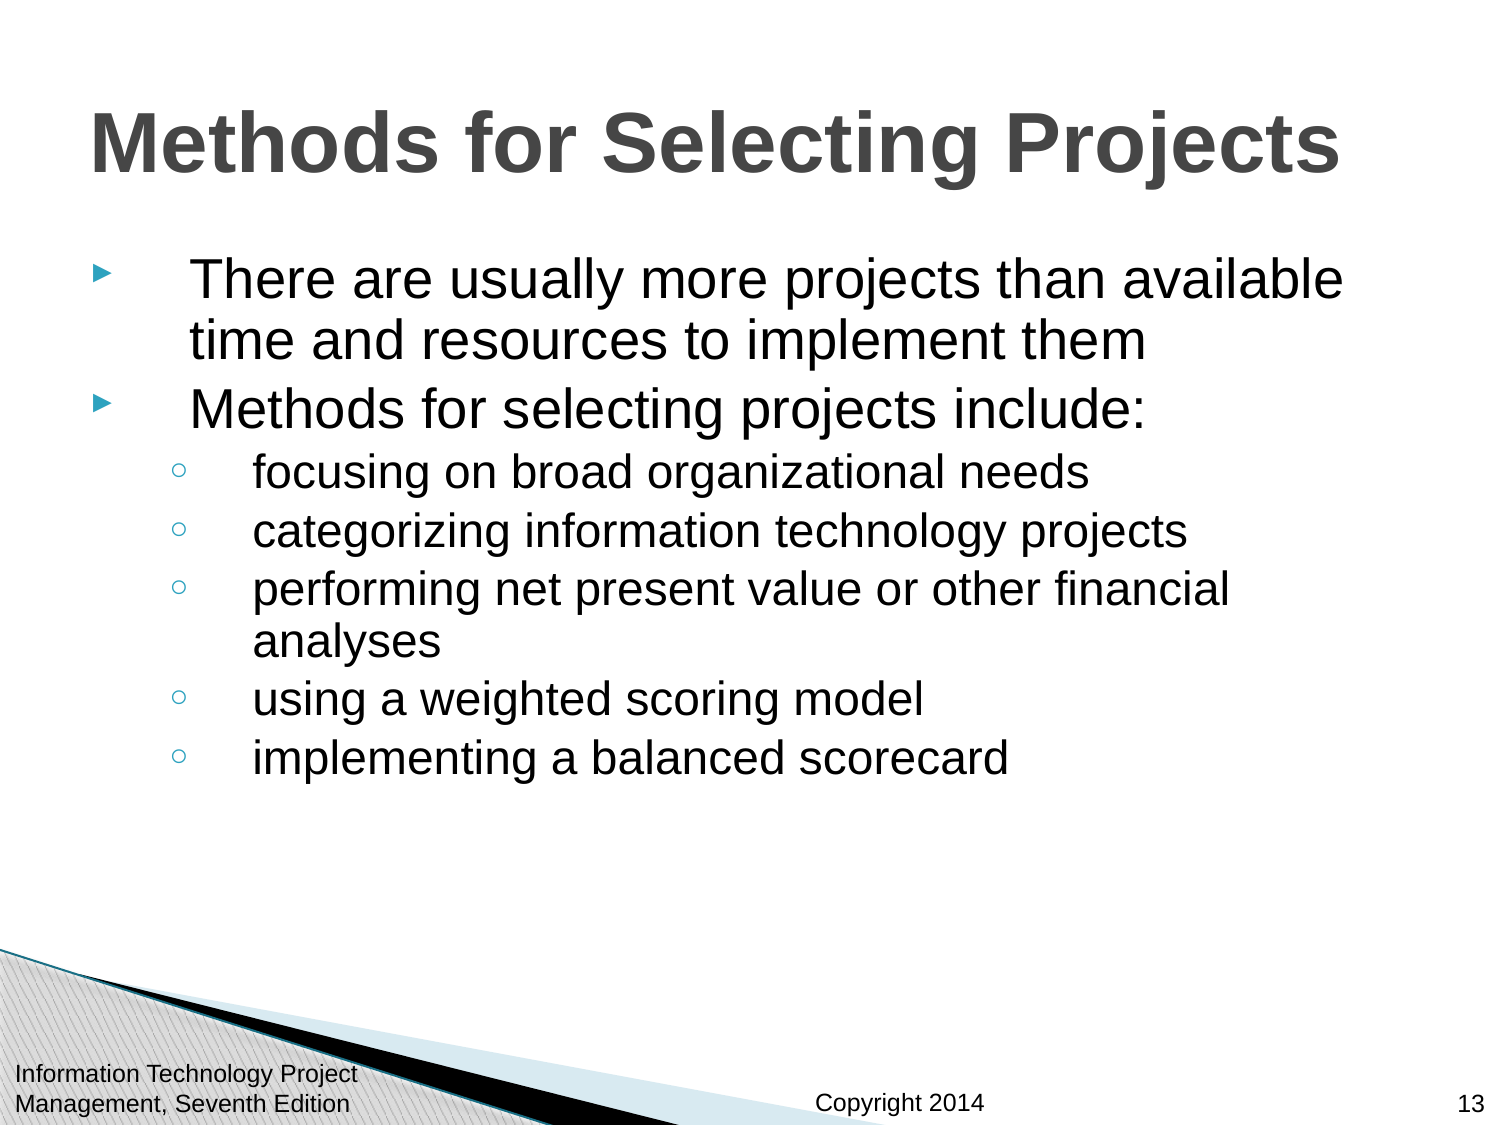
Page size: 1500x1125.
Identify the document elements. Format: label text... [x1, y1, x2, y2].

slide_number 13 [1412, 1065, 1500, 1125]
title Methods for Selecting Projects [75, 45, 1425, 233]
footer Information Technology Project Management, Seventh Edition [0, 1065, 386, 1125]
list There are usually more projects than available time and resources to implement them Methods for selecting projects include: focusing on broad organizational needs categorizing information technology projects performing net present value or other financial analyses using a weighted scoring model implementing a balanced scorecard [75, 243, 1425, 986]
